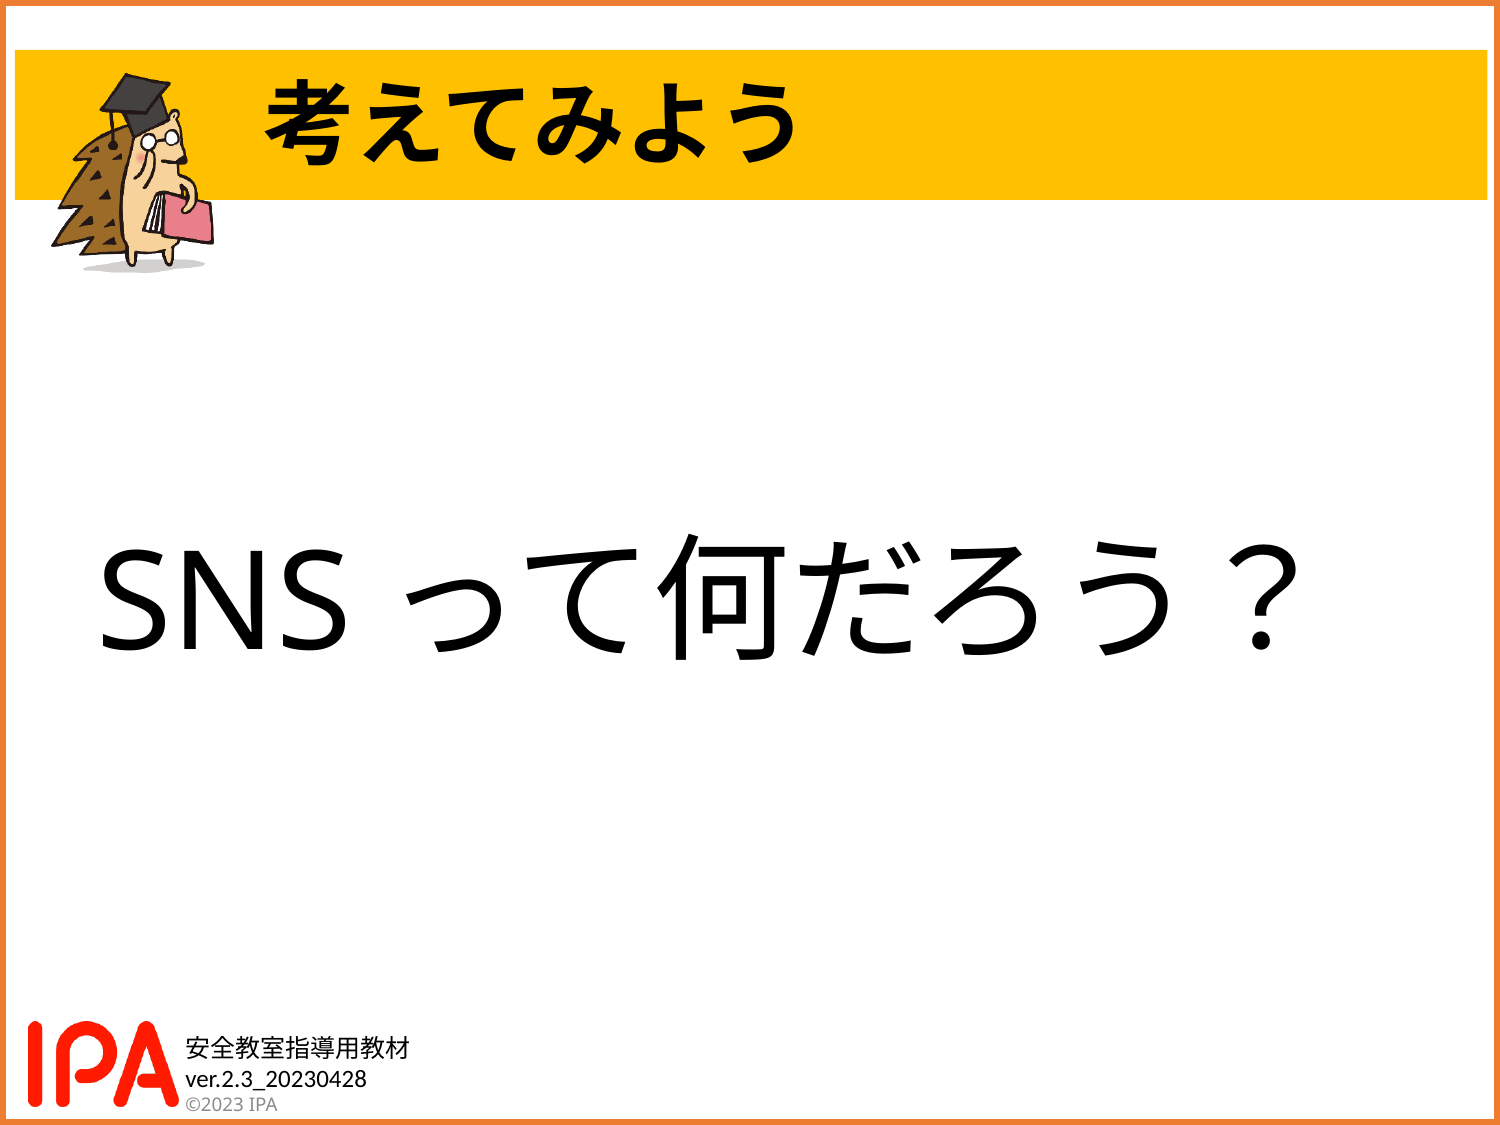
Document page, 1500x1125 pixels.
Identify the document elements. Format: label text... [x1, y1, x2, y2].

text_box 考えてみよう [248, 56, 1500, 200]
picture [51, 73, 214, 273]
picture [28, 1021, 179, 1107]
title SNSって何だろう？ [81, 362, 1357, 848]
